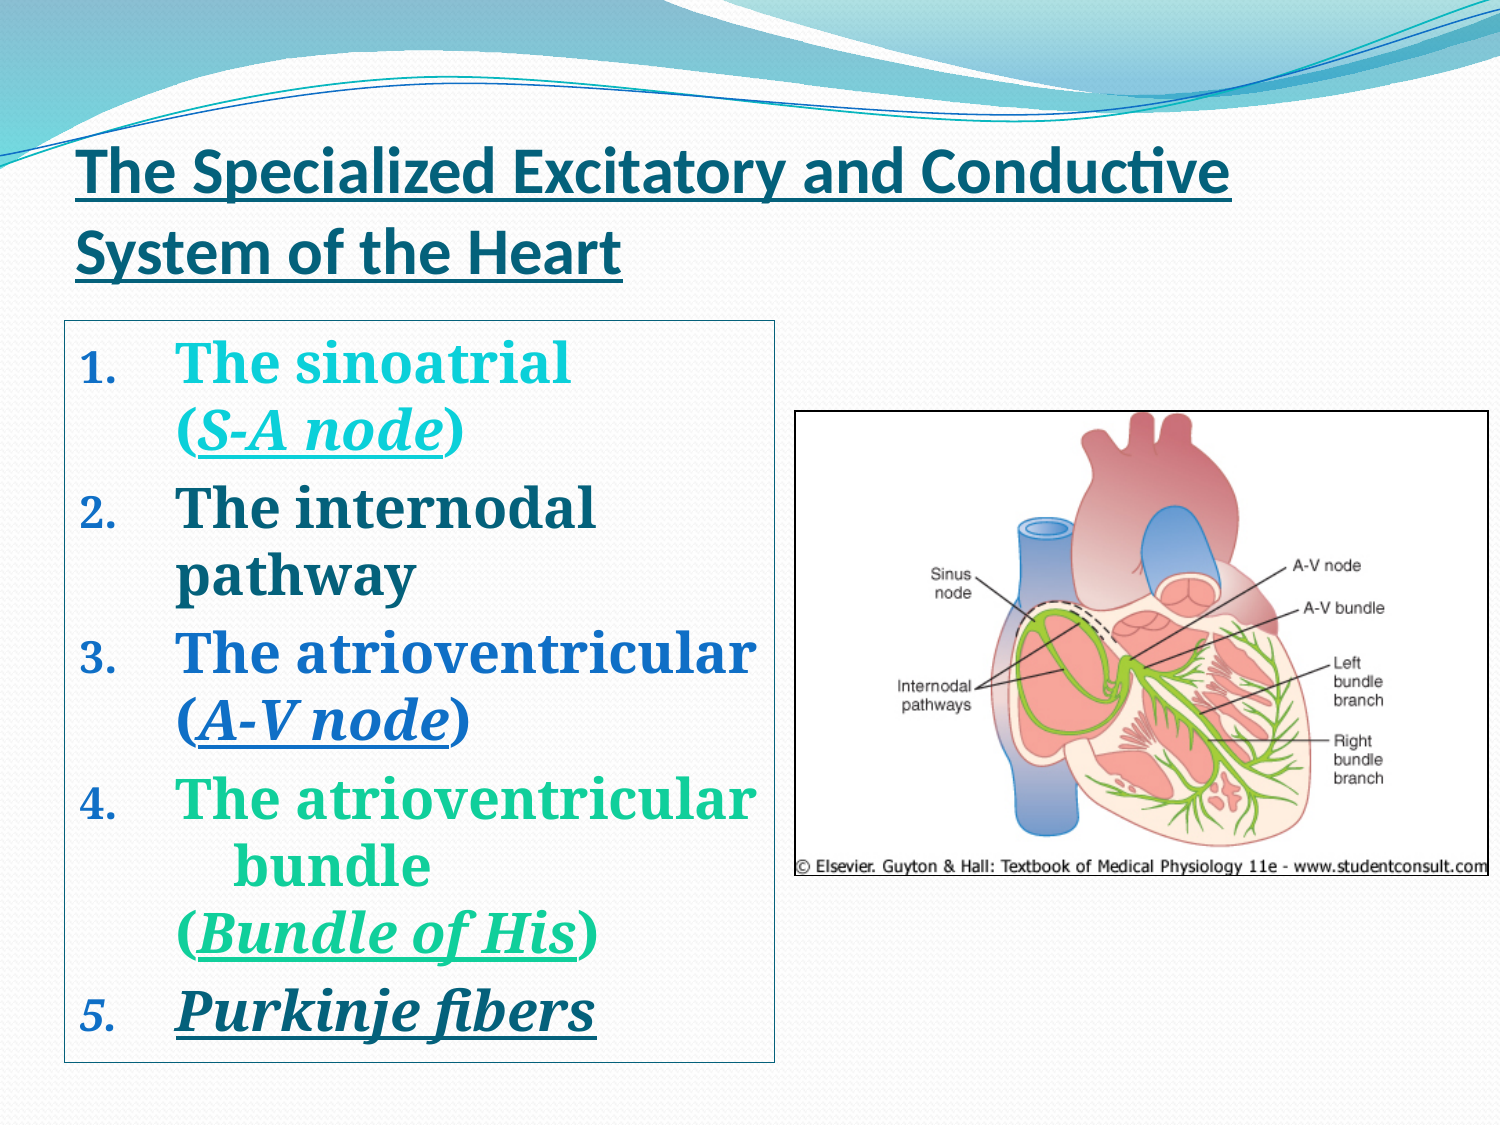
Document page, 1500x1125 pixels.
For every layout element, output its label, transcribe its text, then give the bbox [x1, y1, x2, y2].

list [795, 411, 1488, 876]
list The sinoatrial (S-A node) The internodal pathway The atrioventricular (A-V node) The atrioventricular bundle (Bundle of His) Purkinje fibers [64, 320, 775, 1063]
title The Specialized Excitatory and Conductive System of the Heart [75, 99, 1425, 288]
